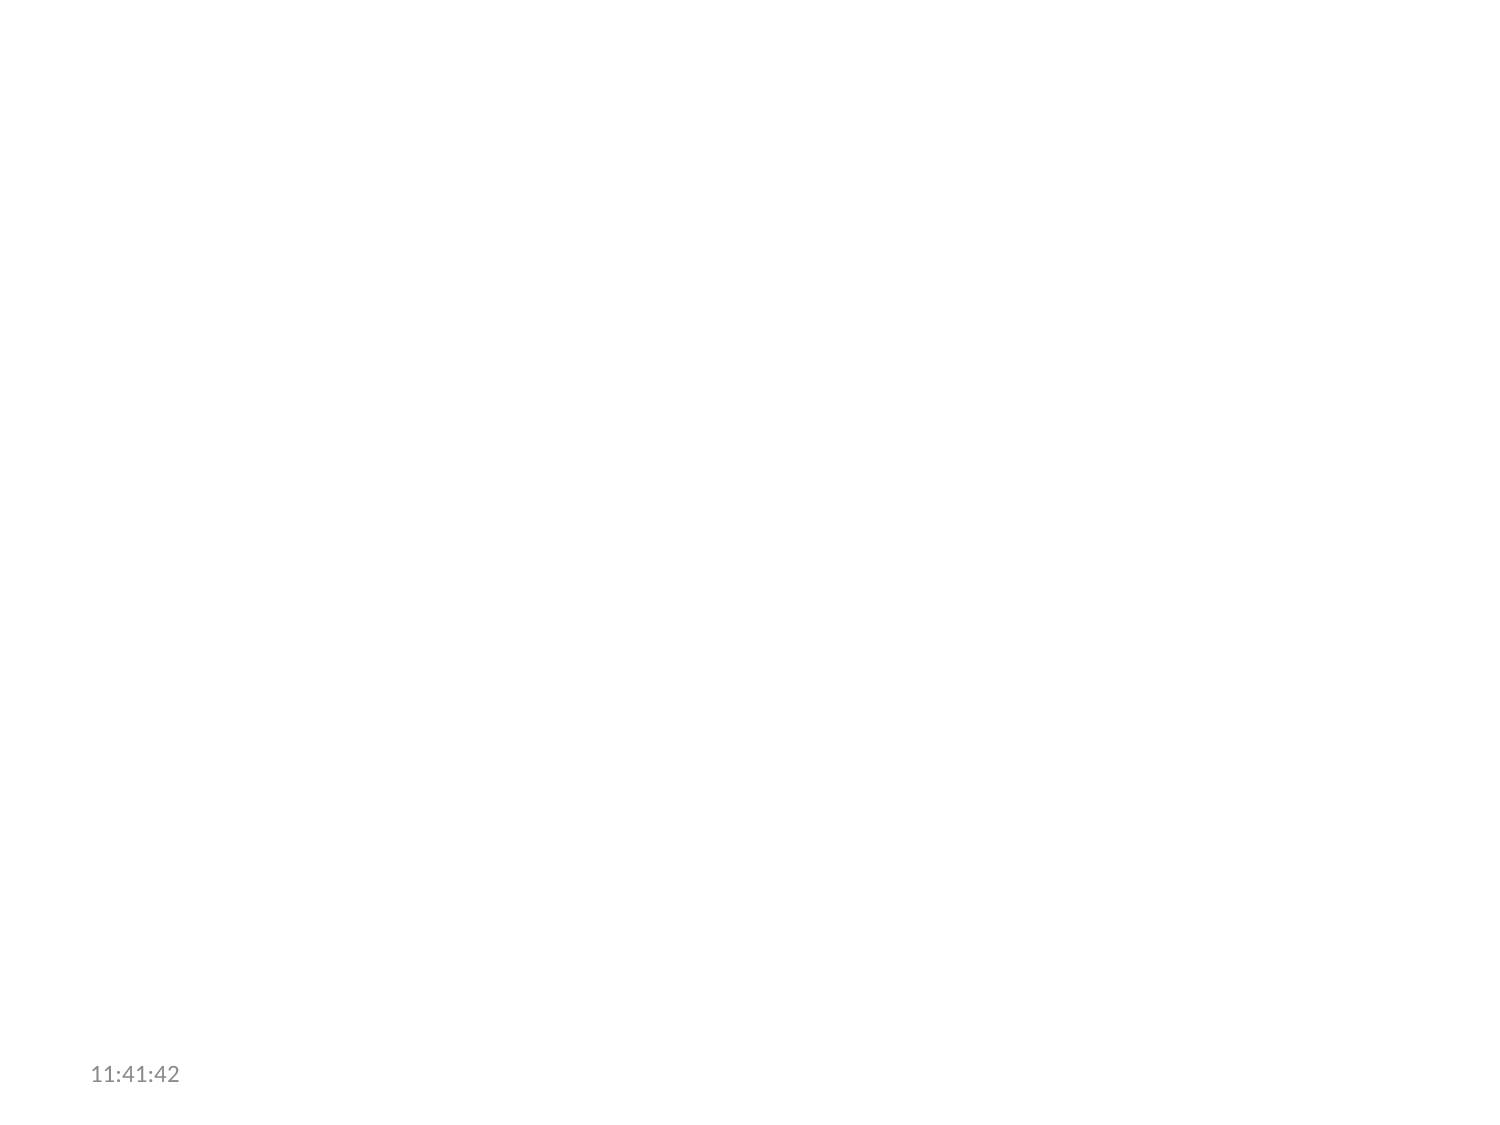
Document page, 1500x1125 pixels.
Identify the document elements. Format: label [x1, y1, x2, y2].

slide_number [75, 1042, 425, 1103]
